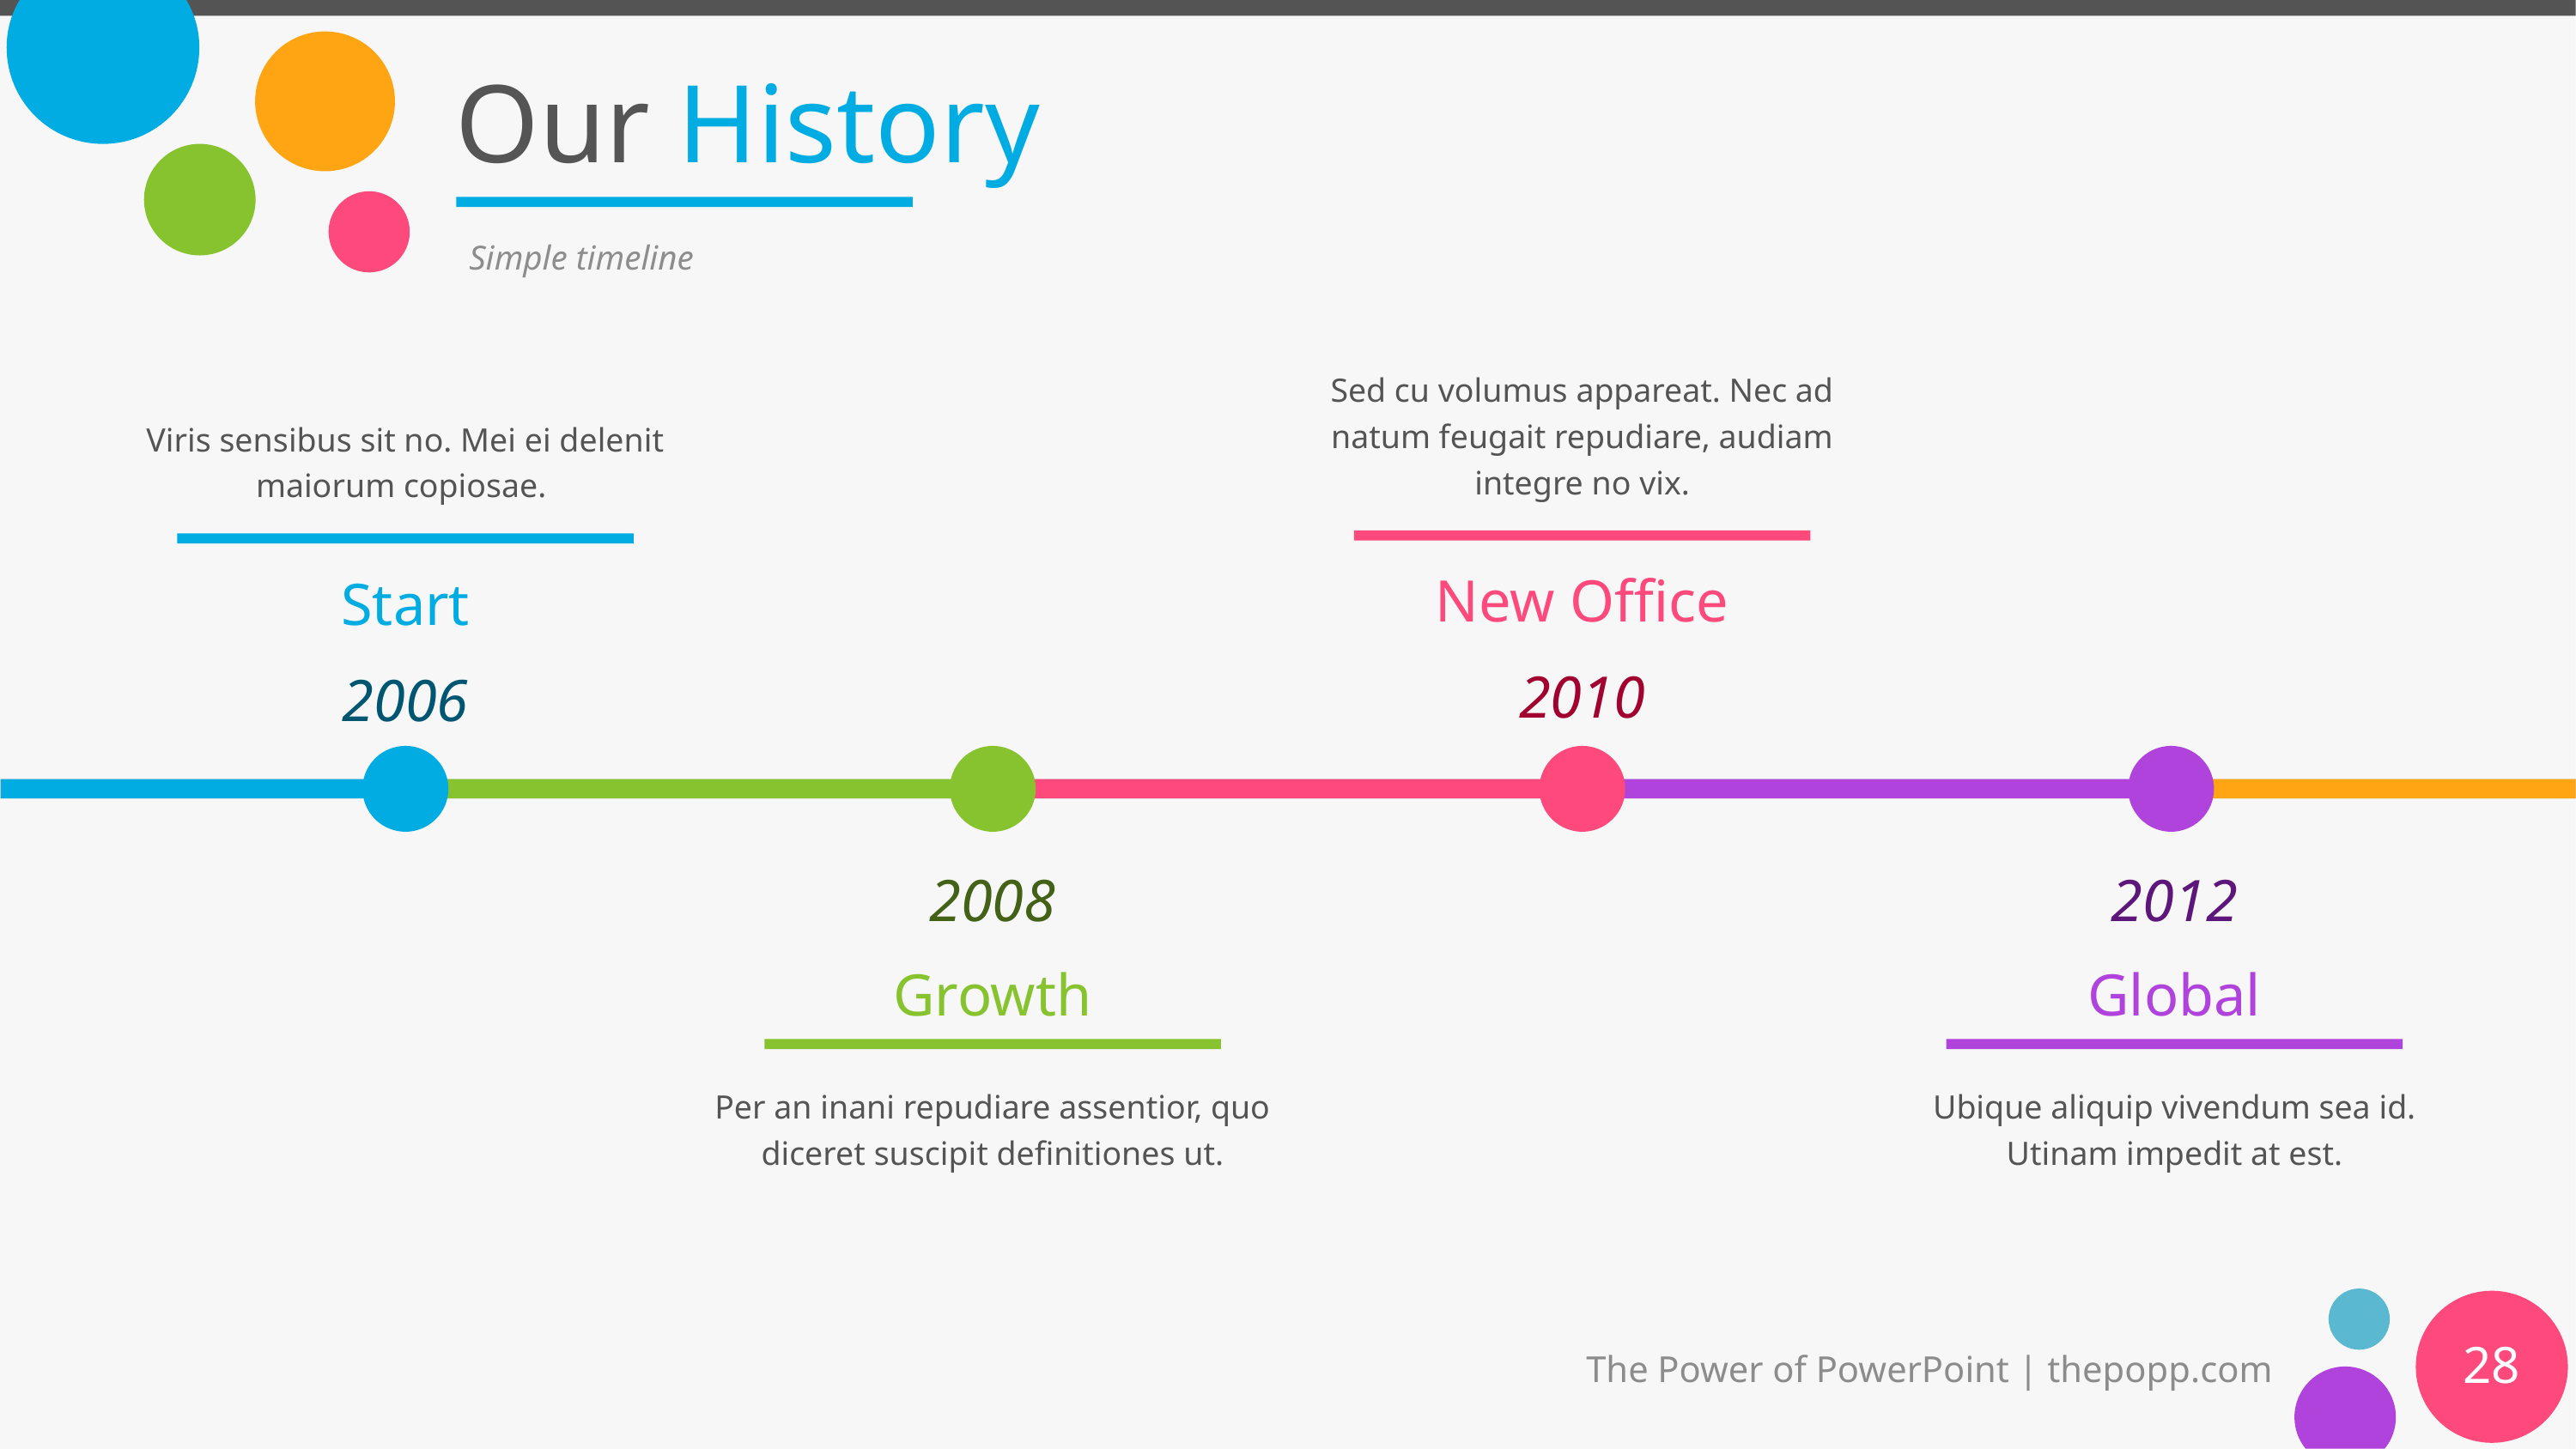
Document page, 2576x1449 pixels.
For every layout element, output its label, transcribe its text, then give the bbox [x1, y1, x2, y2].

slide_number 28 [2415, 1328, 2568, 1406]
title Our History [433, 34, 2454, 204]
list Per an inani repudiare assentior, quo diceret suscipit definitiones ut. [672, 1067, 1314, 1242]
list Viris sensibus sit no. Mei ei delenit maiorum copiosae. [85, 342, 726, 516]
footer The Power of PowerPoint | thepopp.com [1479, 1332, 2296, 1410]
list Growth [672, 933, 1314, 1035]
list 2006 [233, 645, 578, 740]
list Global [1854, 933, 2495, 1035]
list New Office [1261, 539, 1903, 641]
list 2010 [1410, 641, 1755, 737]
list 2012 [2002, 840, 2347, 933]
list Simple timeline [446, 217, 2465, 288]
list Ubique aliquip vivendum sea id. Utinam impedit at est. [1854, 1067, 2495, 1242]
list Sed cu volumus appareat. Nec ad natum feugait repudiare, audiam integre no vix. [1261, 338, 1903, 513]
list 2008 [820, 840, 1165, 933]
list Start [85, 543, 726, 645]
